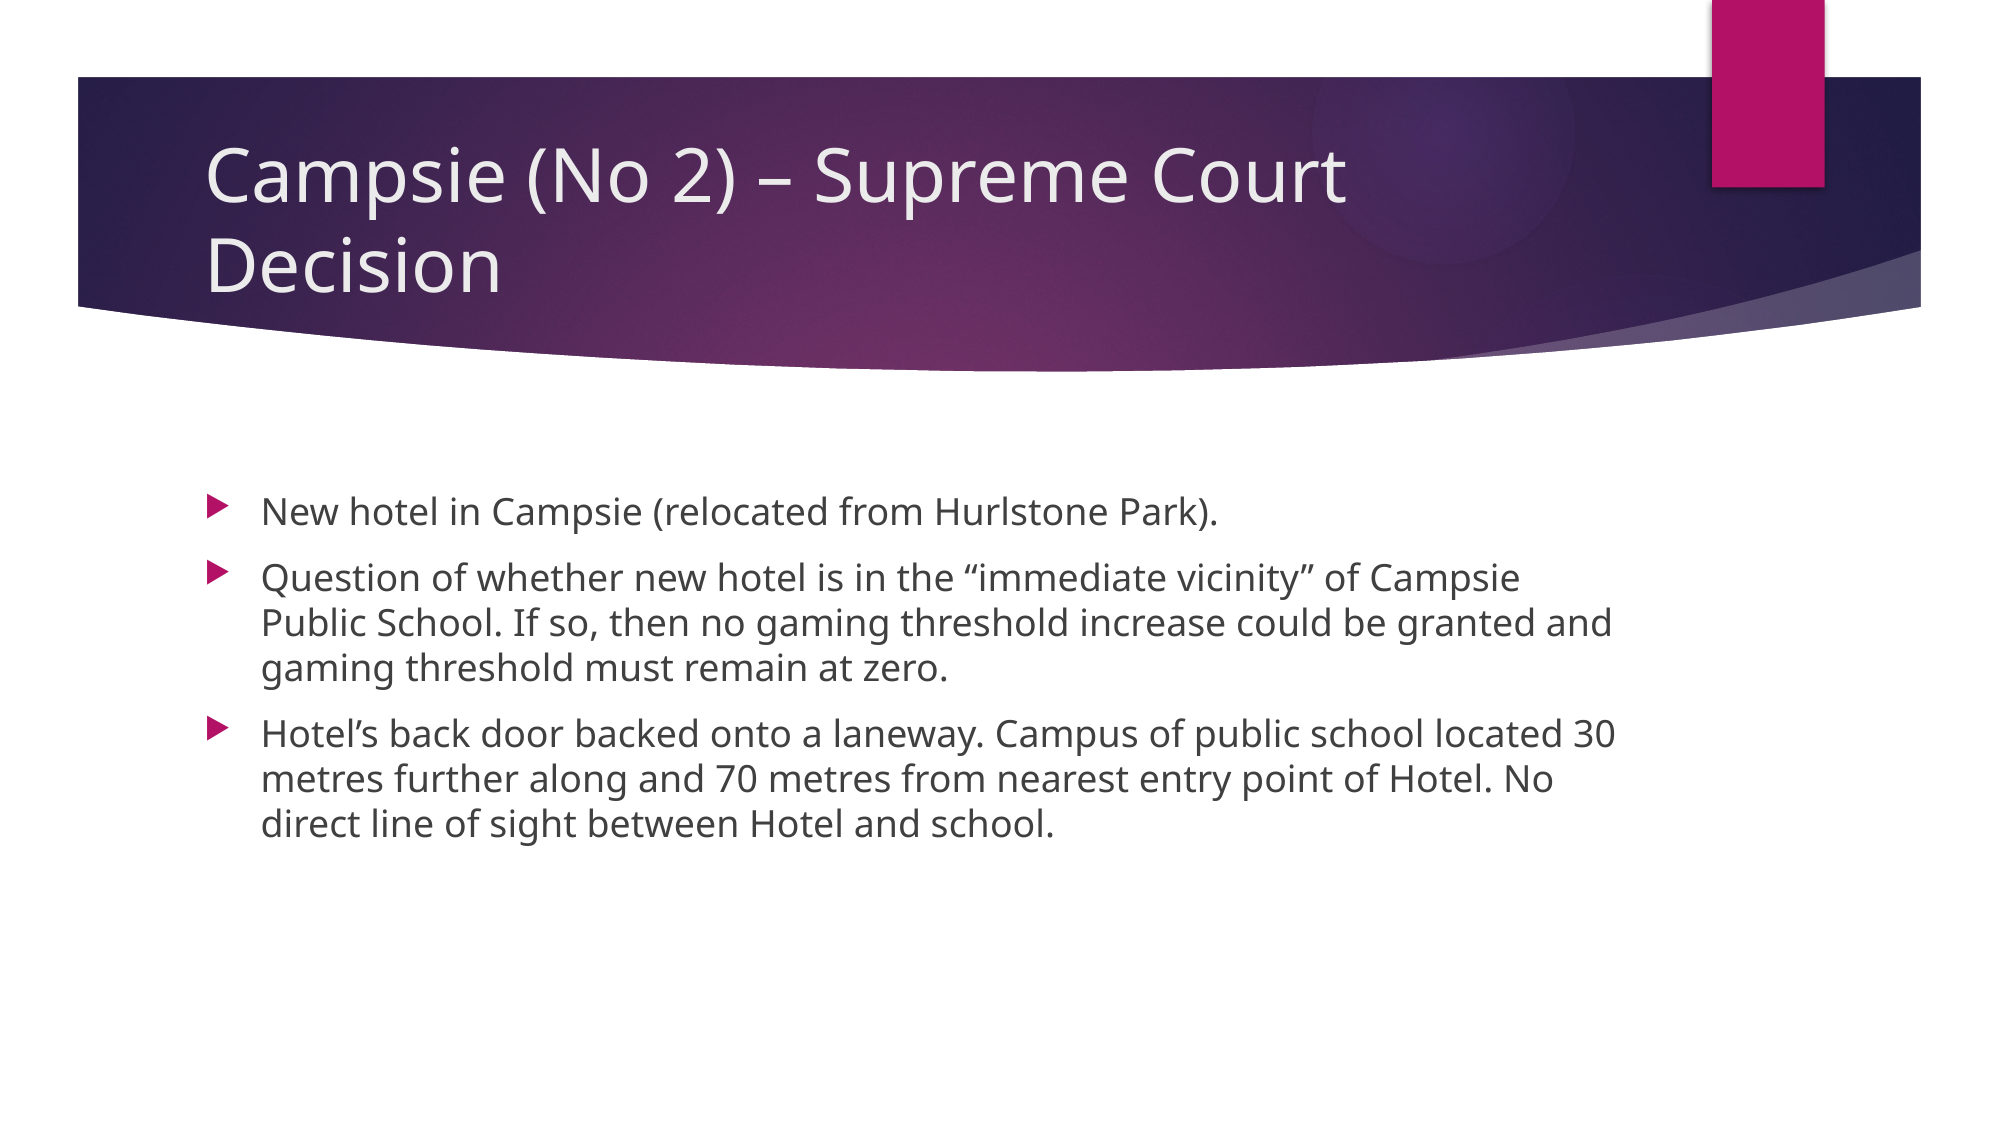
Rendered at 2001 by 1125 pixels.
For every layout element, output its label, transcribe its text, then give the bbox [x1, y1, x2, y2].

title Campsie (No 2) – Supreme Court Decision [189, 159, 1627, 276]
list New hotel in Campsie (relocated from Hurlstone Park). Question of whether new hotel is in the “immediate vicinity” of Campsie Public School. If so, then no gaming threshold increase could be granted and gaming threshold must remain at zero. Hotel’s back door backed onto a laneway. Campus of public school located 30 metres further along and 70 metres from nearest entry point of Hotel. No direct line of sight between Hotel and school. [189, 480, 1638, 987]
